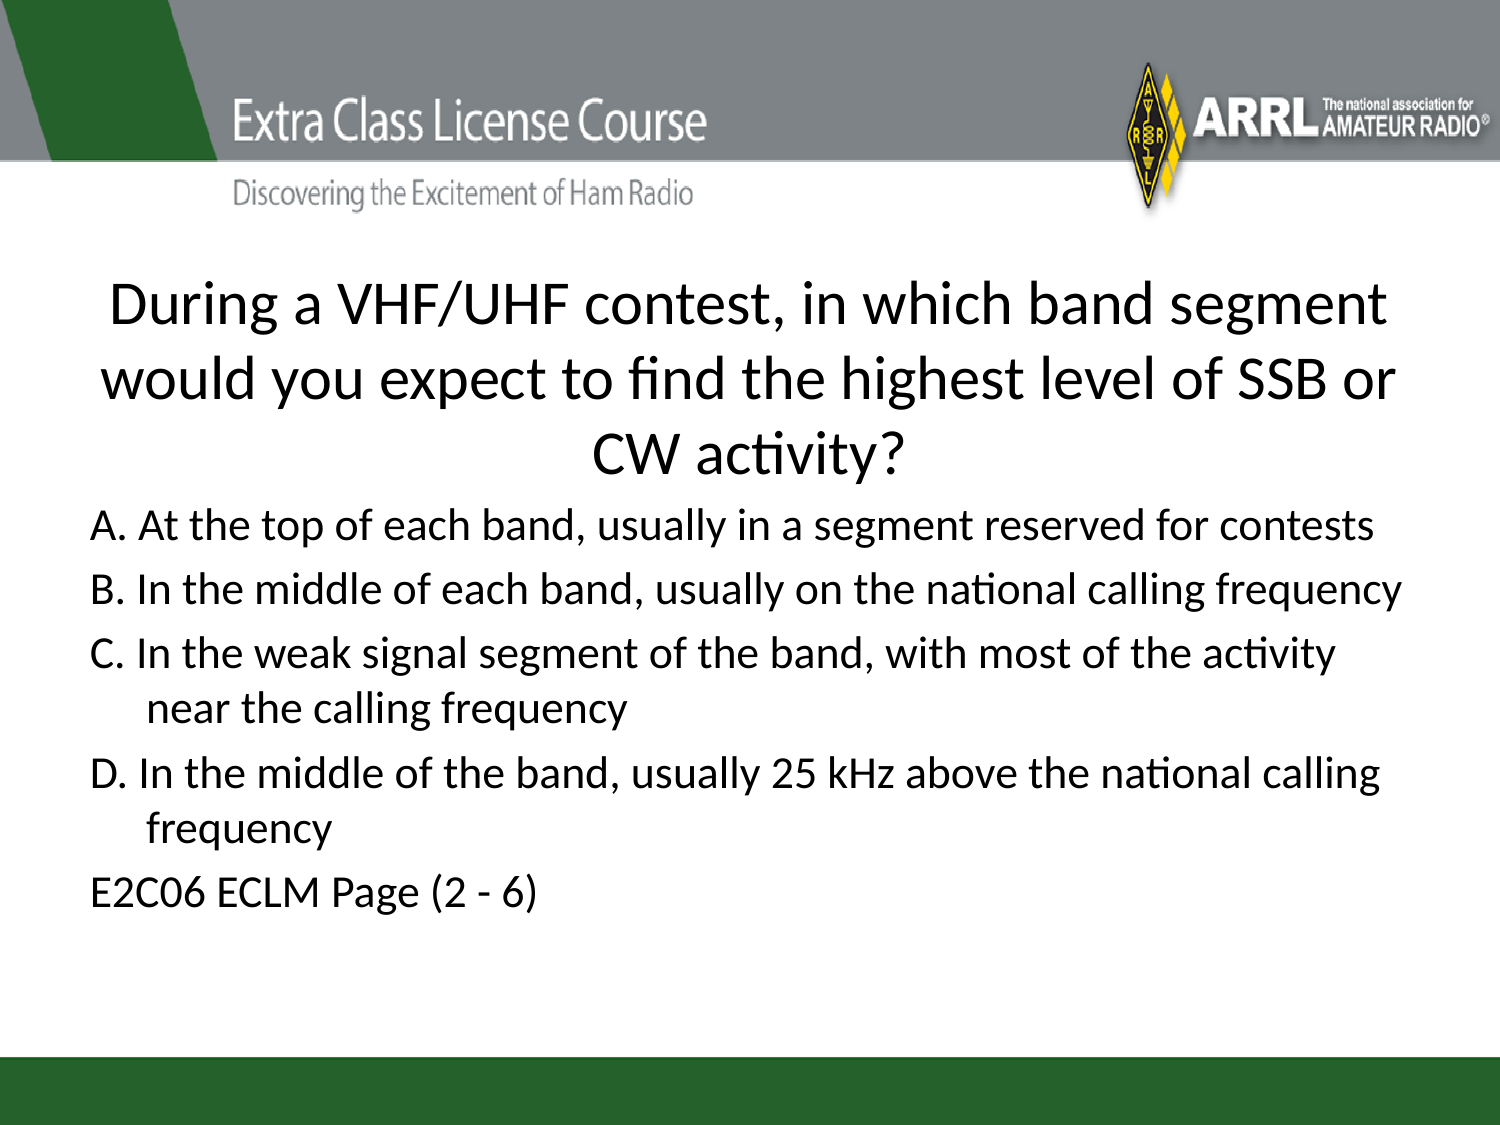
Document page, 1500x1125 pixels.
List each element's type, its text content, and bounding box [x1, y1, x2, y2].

picture [0, 0, 1500, 1125]
title During a VHF/UHF contest, in which band segment would you expect to find the highest level of SSB or CW activity? [75, 254, 1425, 435]
list A. At the top of each band, usually in a segment reserved for contests B. In the middle of each band, usually on the national calling frequency C. In the weak signal segment of the band, with most of the activity near the calling frequency D. In the middle of the band, usually 25 kHz above the national calling frequency E2C06 ECLM Page (2 - 6) [75, 487, 1425, 1005]
